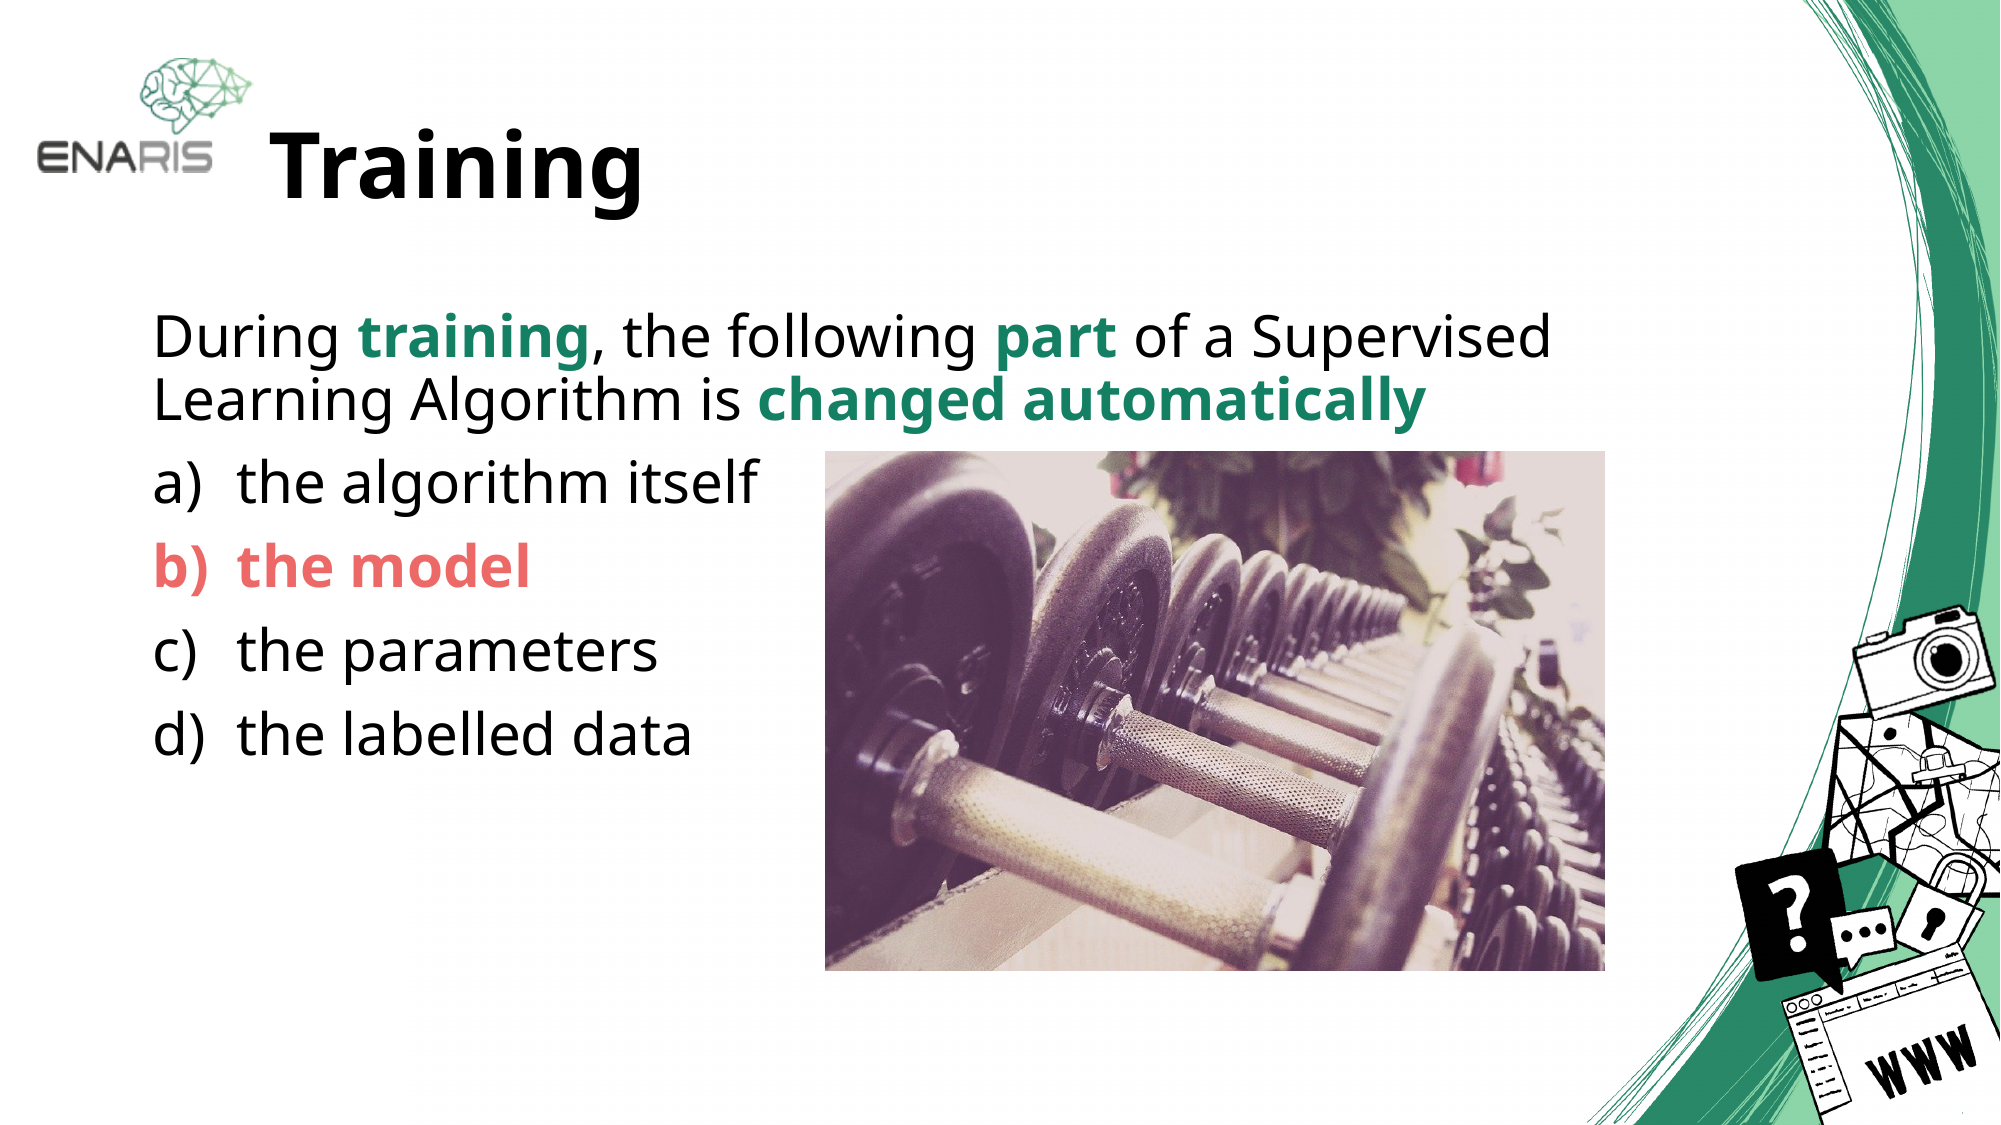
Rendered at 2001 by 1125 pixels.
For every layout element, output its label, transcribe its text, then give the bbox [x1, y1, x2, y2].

picture [408, 0, 2000, 1125]
picture [825, 451, 1605, 971]
list During training, the following part of a Supervised Learning Algorithm is changed automatically the algorithm itself the model the parameters the labelled data [137, 299, 1747, 1014]
picture [37, 58, 254, 173]
title Training [253, 59, 1863, 278]
